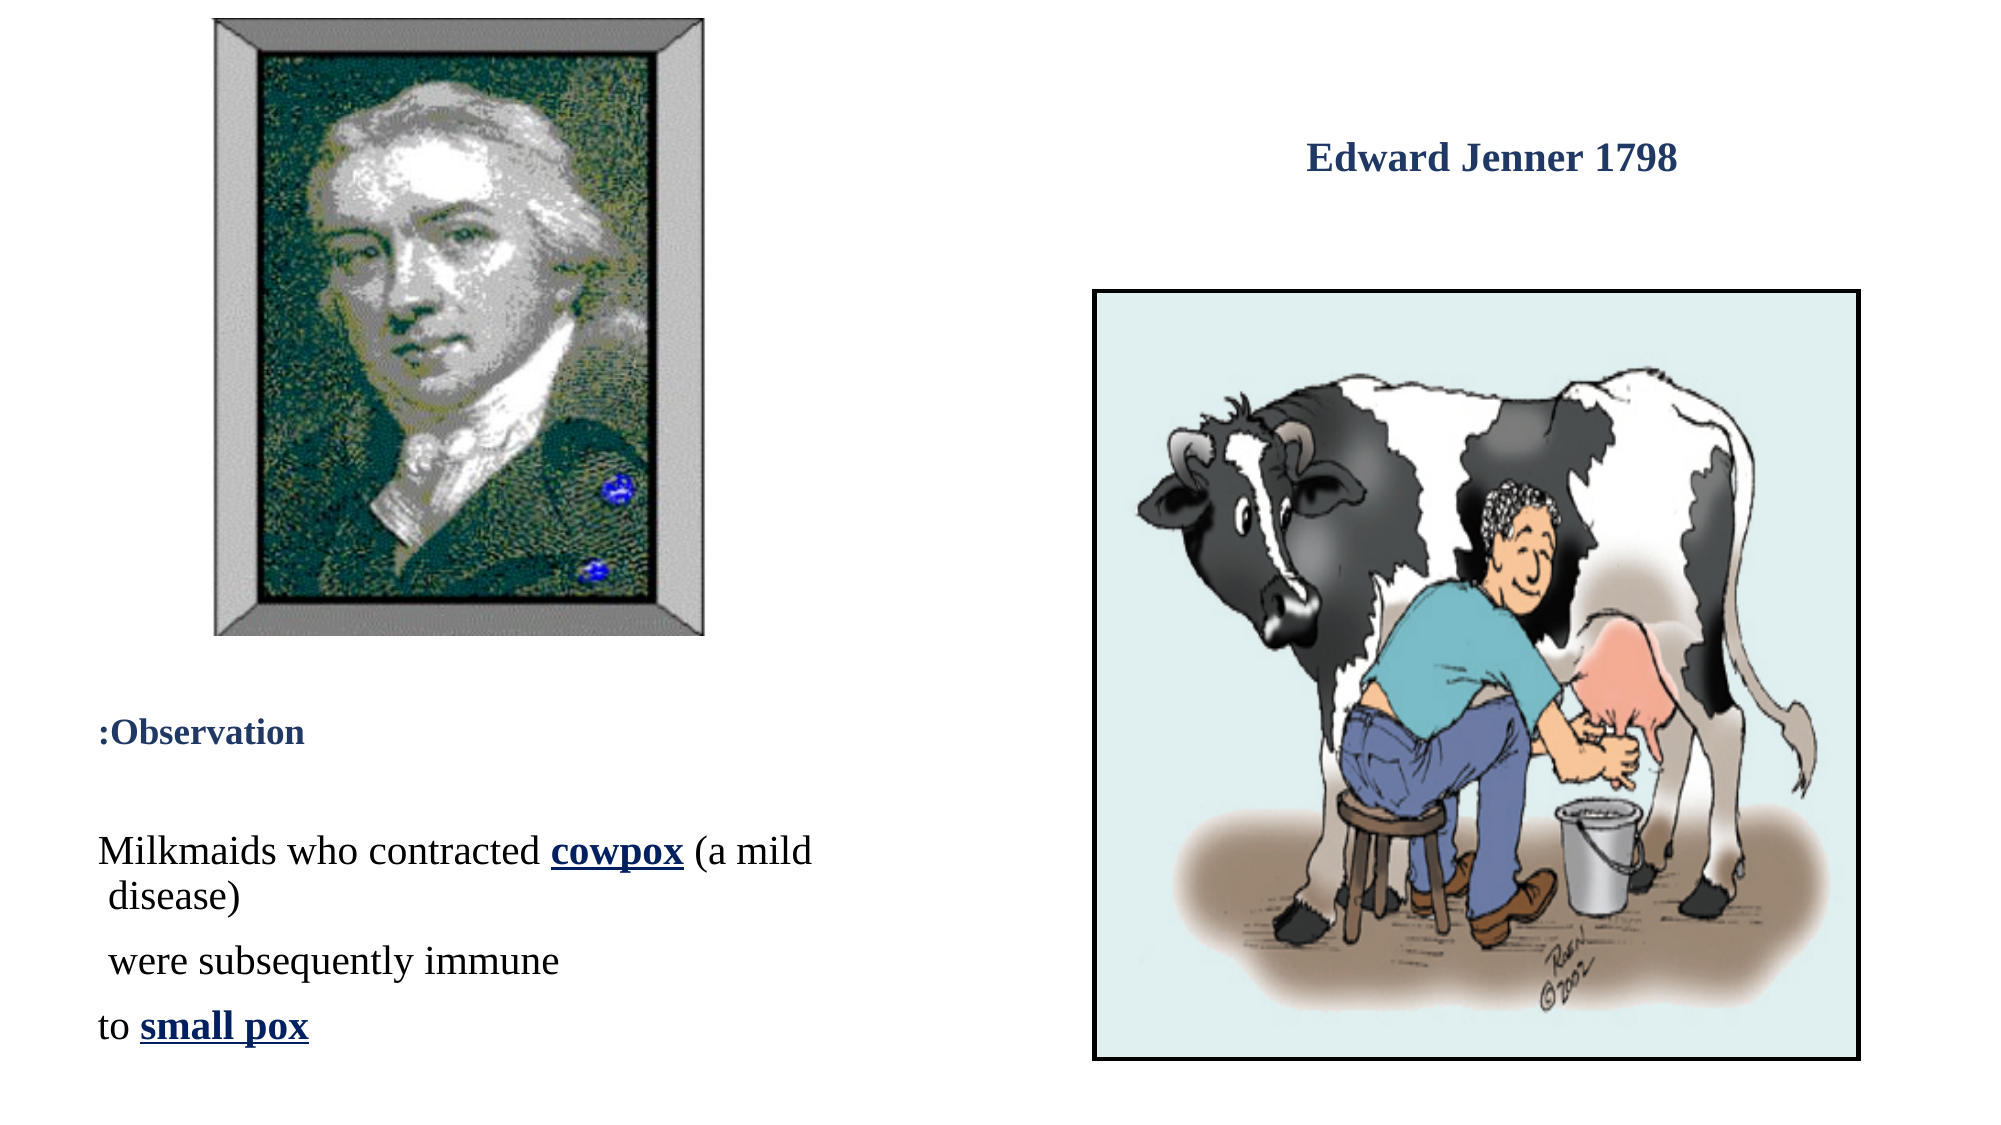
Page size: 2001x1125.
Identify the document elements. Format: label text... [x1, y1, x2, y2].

picture [211, 18, 708, 636]
list Observation: Milkmaids who contracted cowpox (a mild disease) were subsequently immune to small pox [82, 705, 961, 1057]
picture [1096, 293, 1856, 1057]
text_box 1798 Edward Jenner [1188, 122, 1693, 188]
